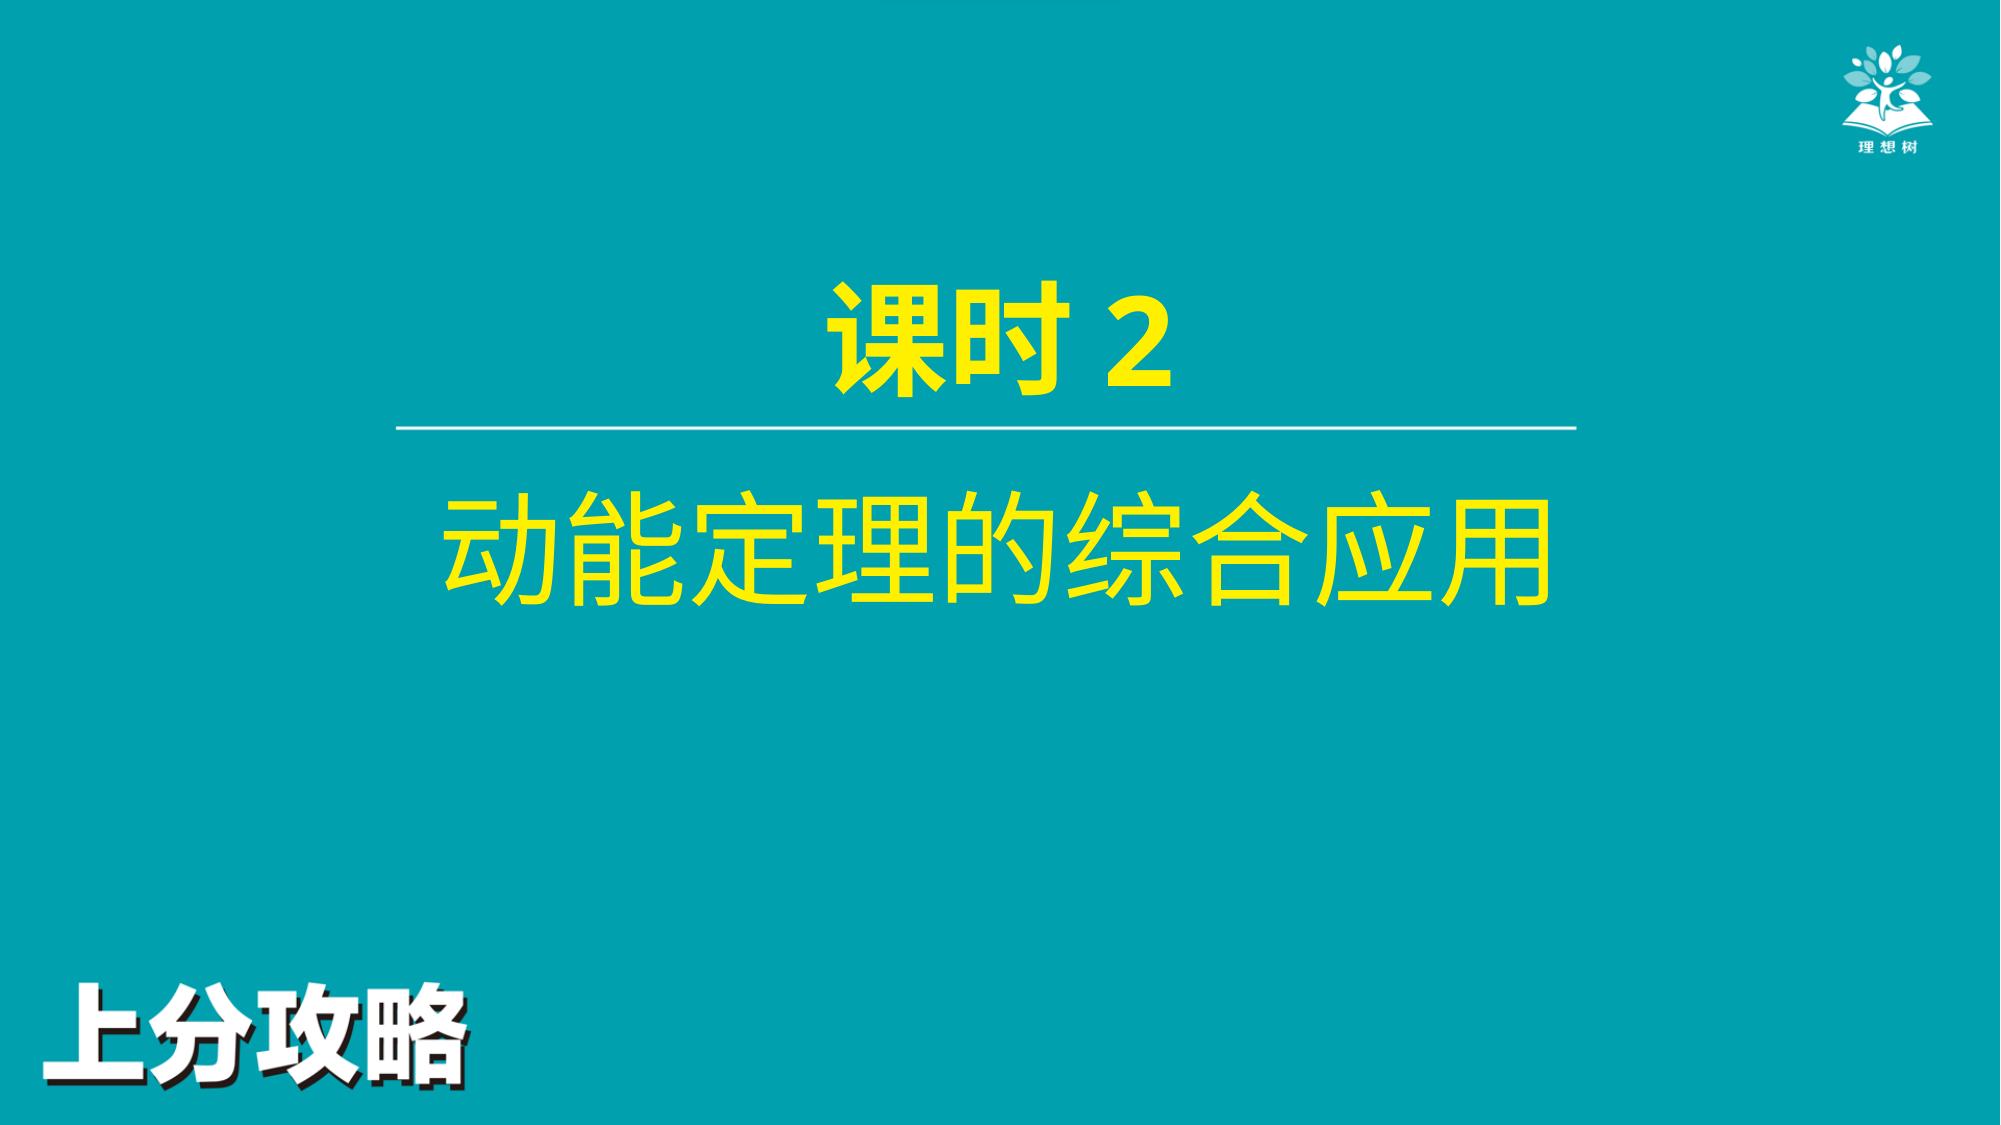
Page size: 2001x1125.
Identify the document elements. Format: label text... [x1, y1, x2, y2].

text_box 课时2 [0, 250, 2000, 417]
text_box 动能定理的综合应用 [0, 460, 2000, 627]
picture [0, 627, 2000, 1125]
picture [0, 417, 2000, 460]
picture [0, 0, 2000, 250]
